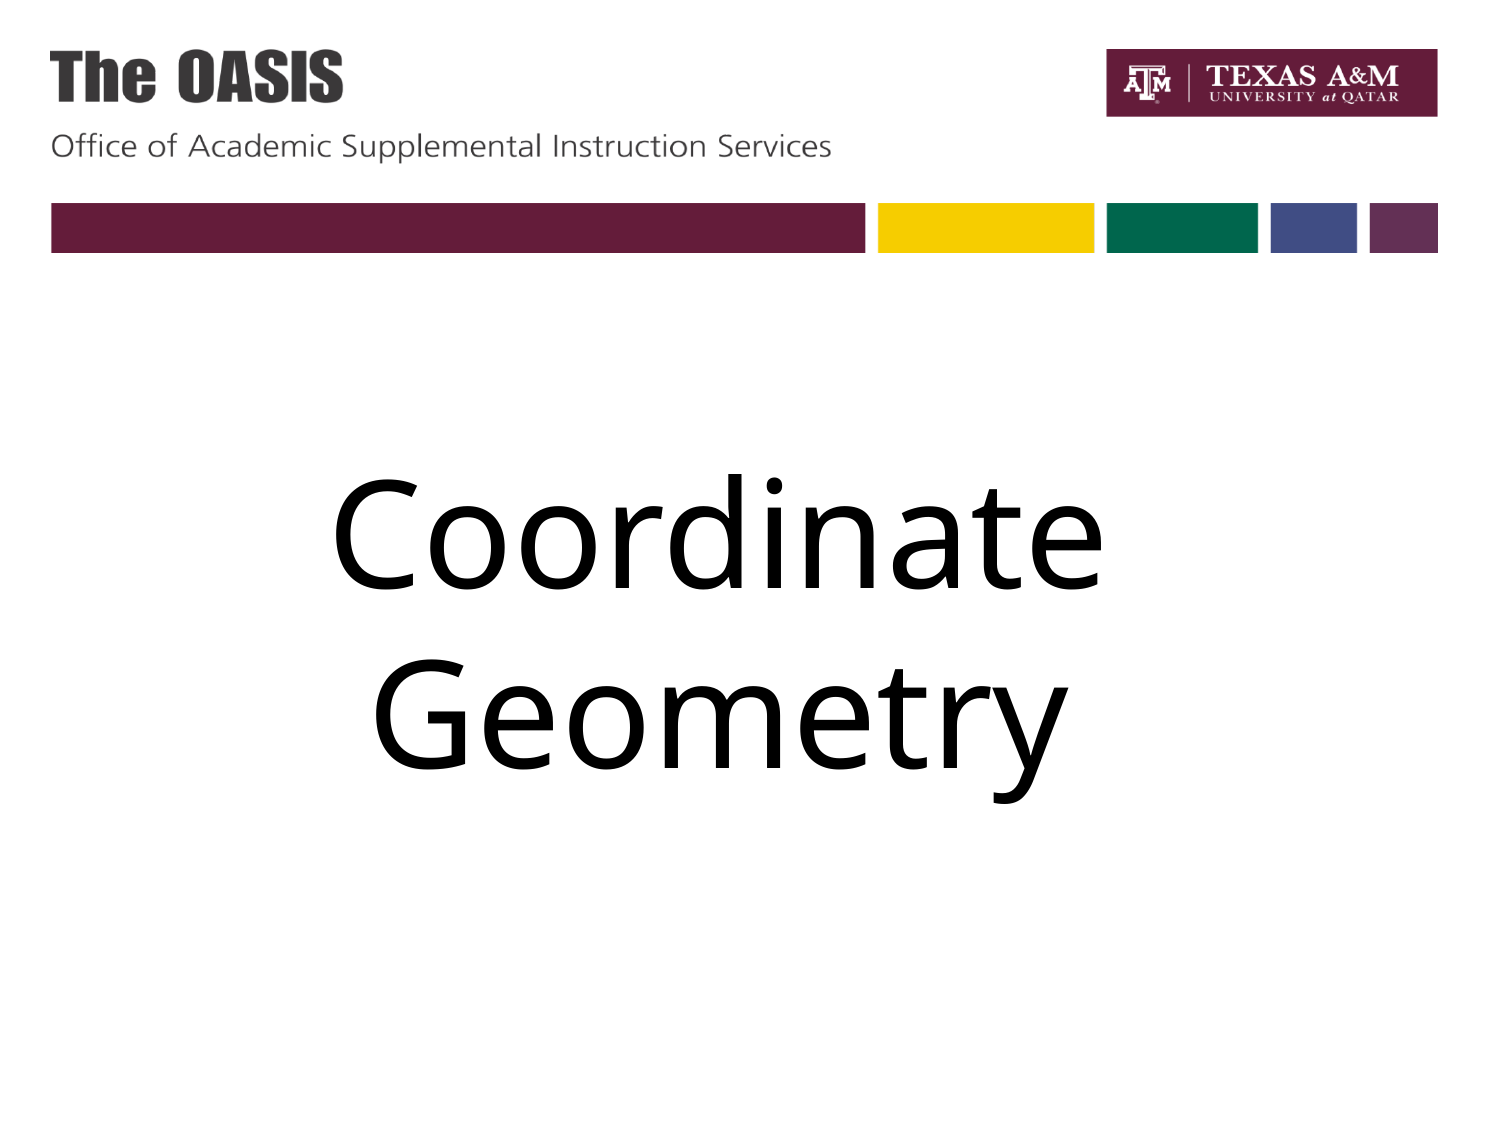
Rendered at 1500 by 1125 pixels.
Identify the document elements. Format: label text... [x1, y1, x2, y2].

picture [50, 49, 1438, 253]
title Coordinate Geometry [112, 399, 1325, 838]
